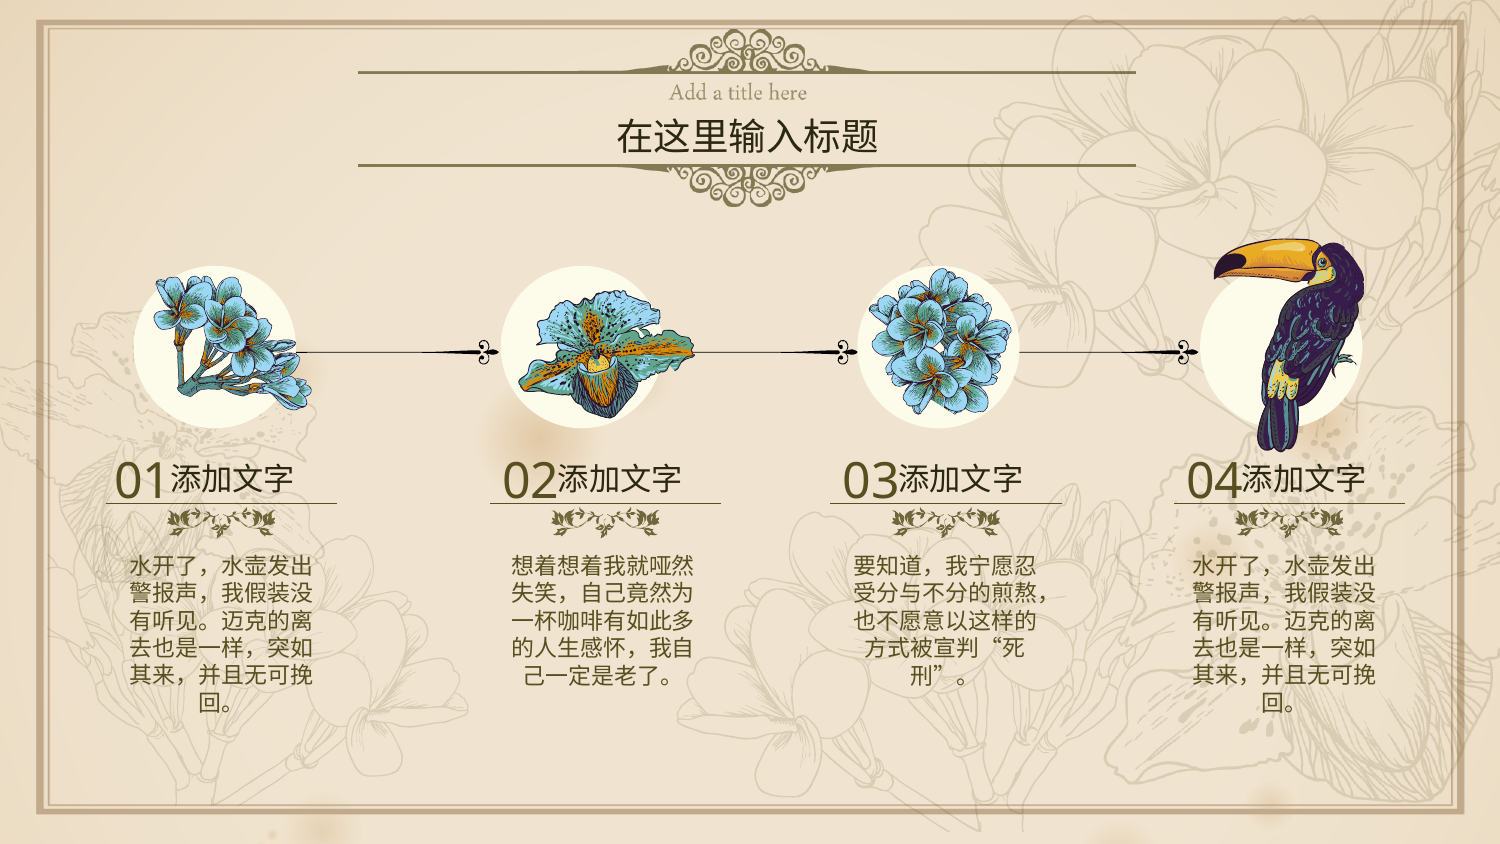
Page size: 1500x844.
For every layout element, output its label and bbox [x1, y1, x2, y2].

text_box [1199, 238, 1365, 439]
picture [0, 0, 1500, 844]
text_box [358, 28, 1136, 208]
text_box [1024, 339, 1194, 366]
text_box [1166, 440, 1406, 726]
text_box [857, 265, 1020, 429]
text_box [327, 339, 495, 366]
text_box [484, 440, 722, 699]
text_box [133, 265, 322, 429]
text_box [683, 339, 852, 366]
text_box [101, 440, 340, 726]
text_box [500, 265, 679, 429]
text_box [829, 440, 1063, 699]
